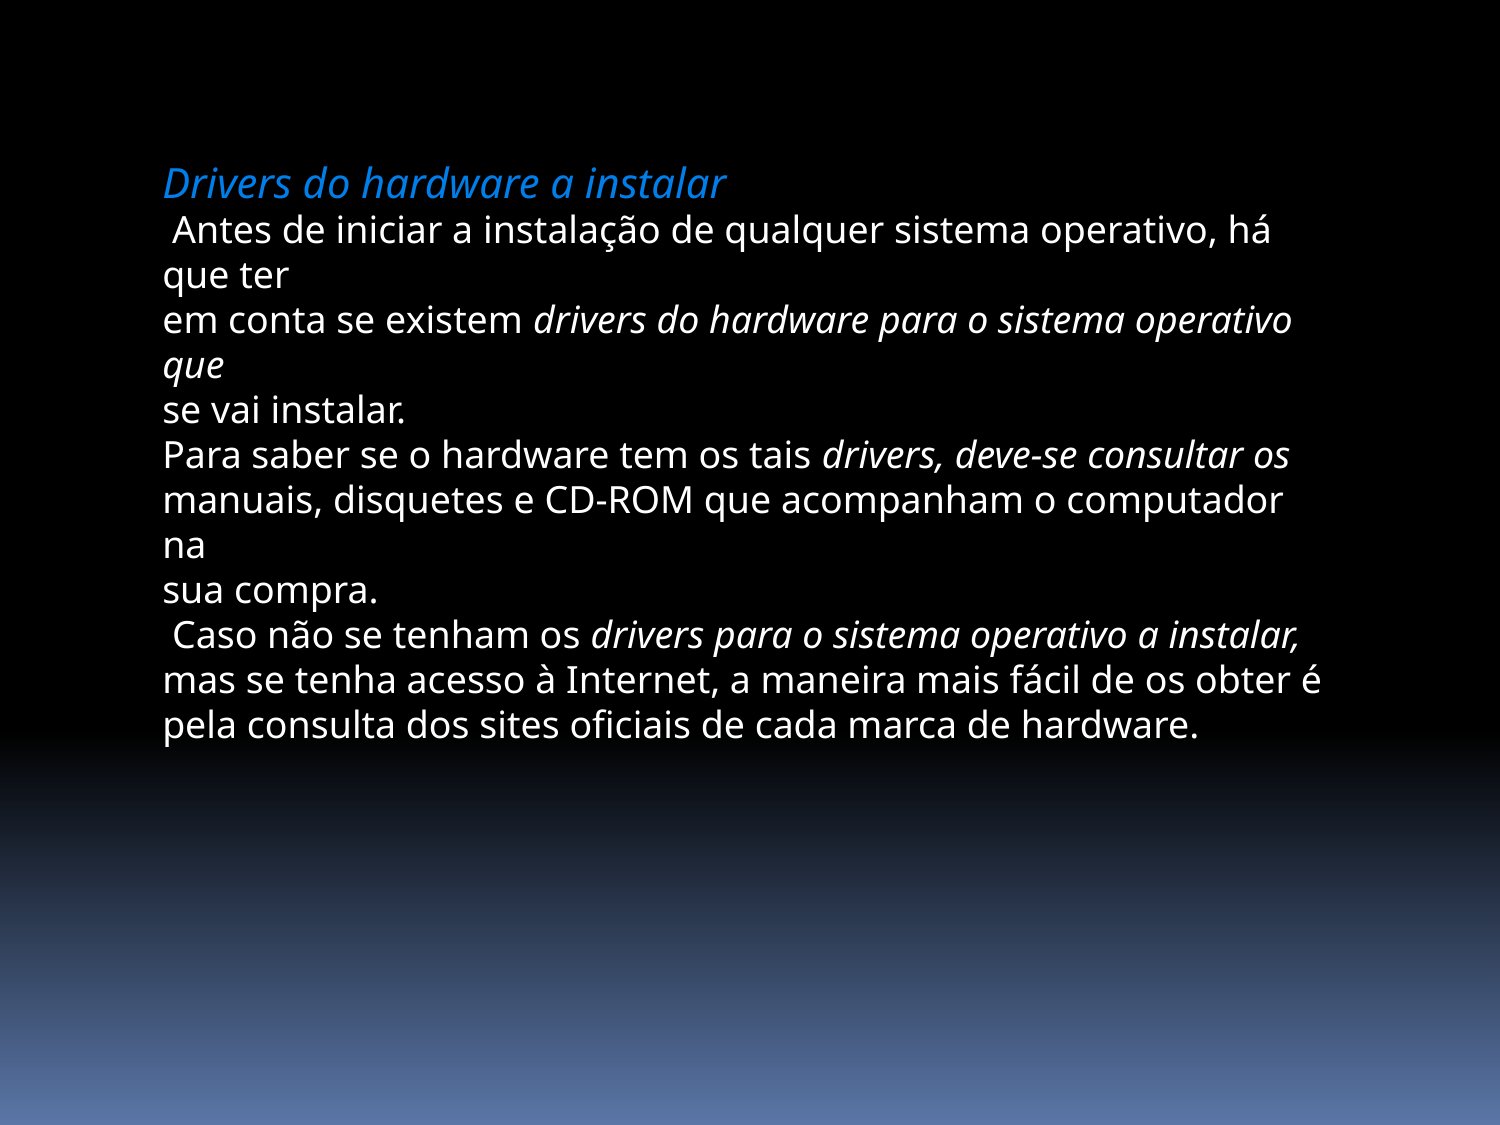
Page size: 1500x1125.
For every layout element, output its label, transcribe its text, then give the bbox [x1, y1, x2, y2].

text_box Drivers do hardware a instalar Antes de iniciar a instalação de qualquer sistema operativo, há que ter em conta se existem drivers do hardware para o sistema operativo que se vai instalar. Para saber se o hardware tem os tais drivers, deve-se consultar os manuais, disquetes e CD-ROM que acompanham o computador na sua compra. Caso não se tenham os drivers para o sistema operativo a instalar, mas se tenha acesso à Internet, a maneira mais fácil de os obter é pela consulta dos sites oficiais de cada marca de hardware. [147, 149, 1353, 754]
